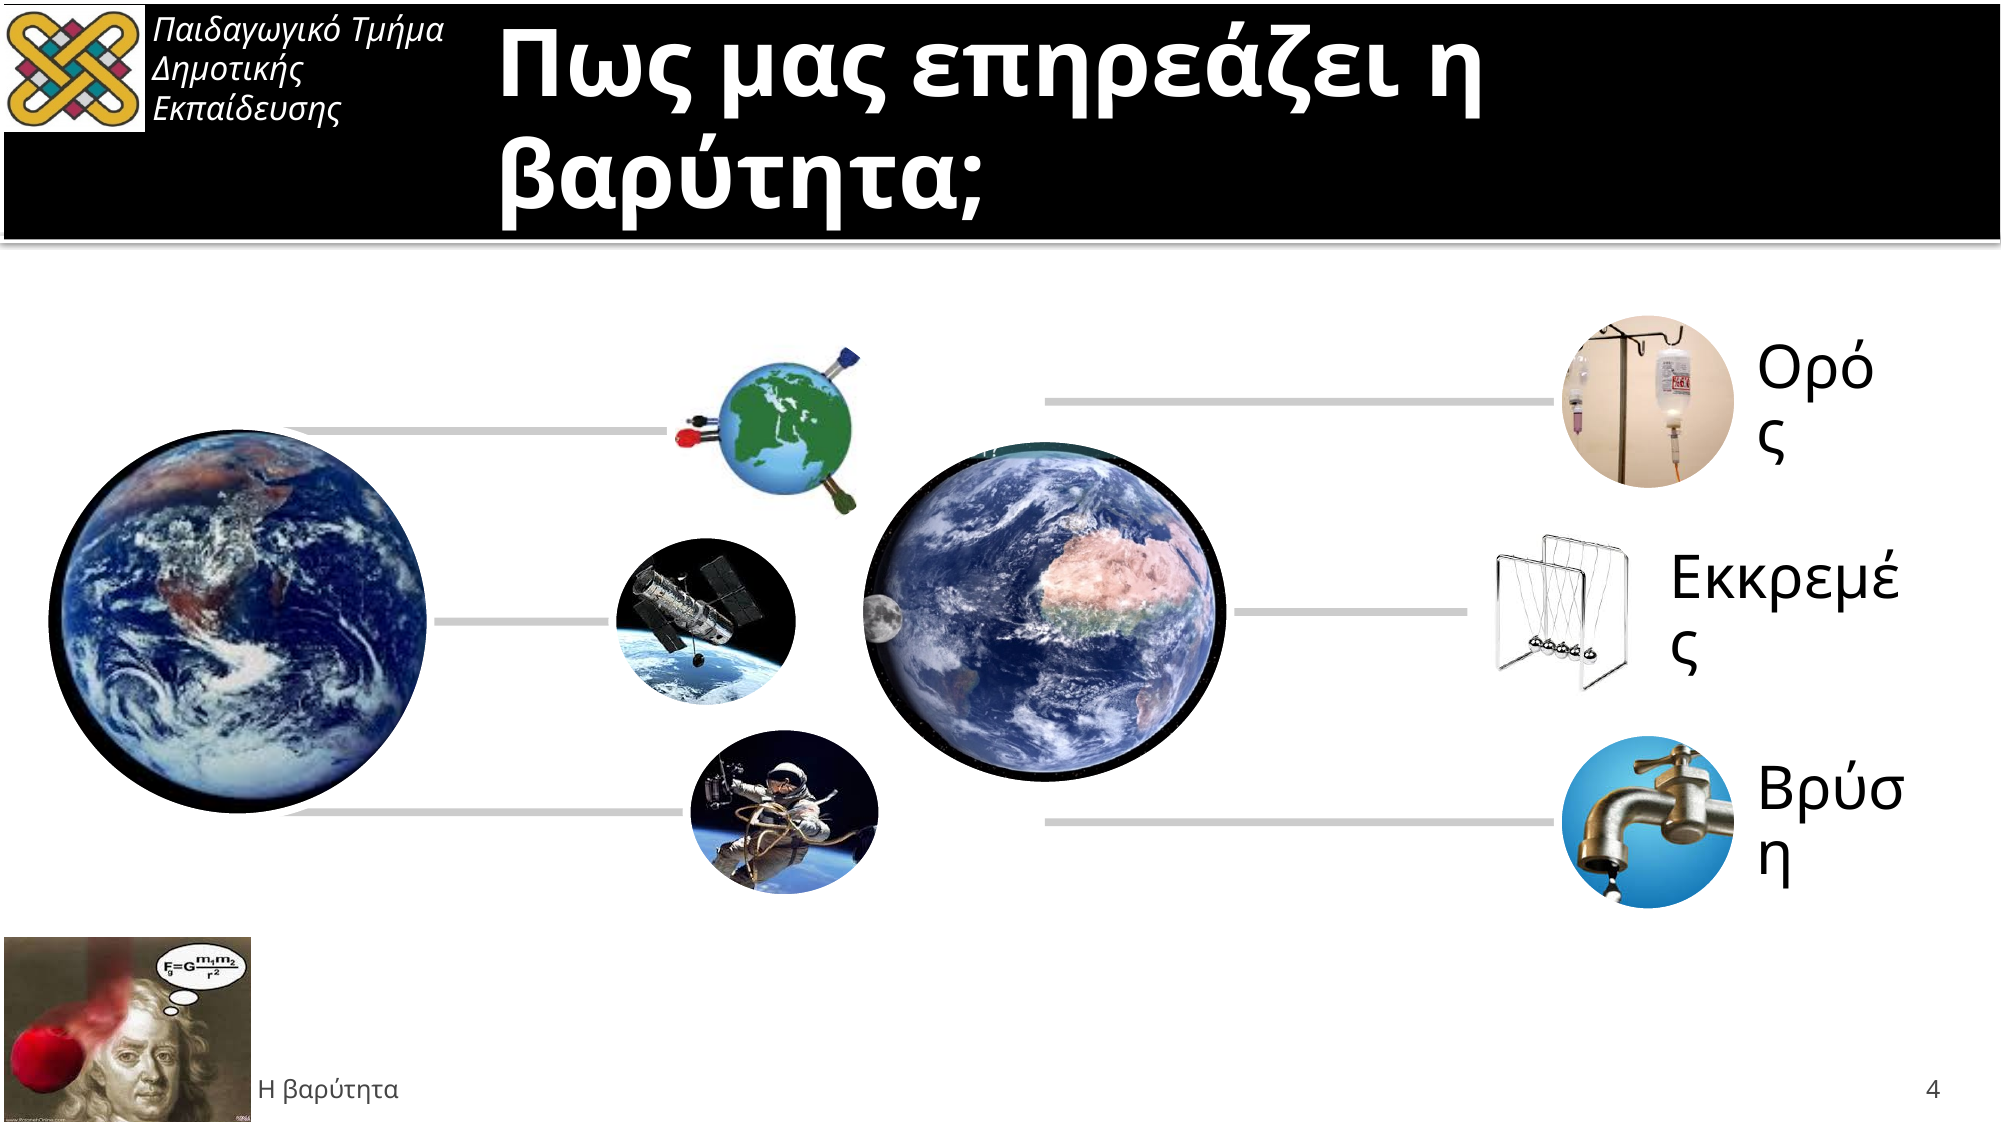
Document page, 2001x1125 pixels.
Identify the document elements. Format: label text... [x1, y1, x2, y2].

footer Η βαρύτητα [249, 1062, 1783, 1108]
picture [0, 5, 145, 132]
slide_number 4 [1794, 1062, 1955, 1108]
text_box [798, 233, 2000, 991]
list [0, 279, 792, 944]
picture [4, 944, 251, 1122]
title Πως μας επηρεάζει η βαρύτητα; [480, 30, 1955, 200]
